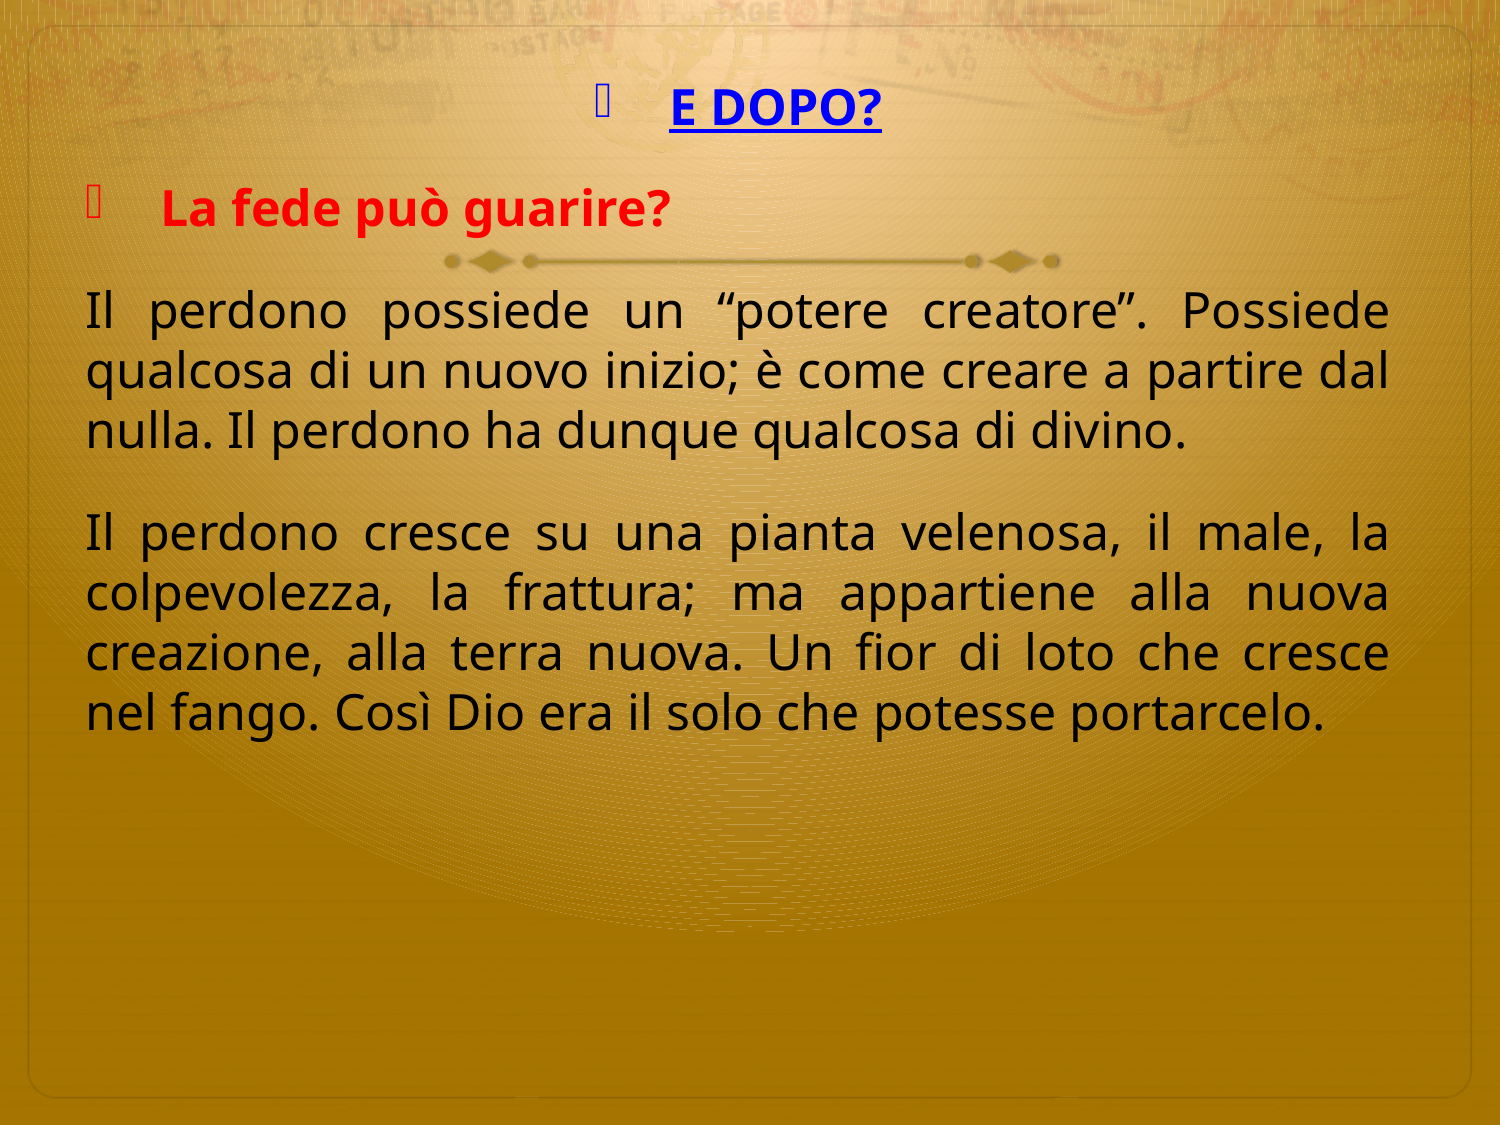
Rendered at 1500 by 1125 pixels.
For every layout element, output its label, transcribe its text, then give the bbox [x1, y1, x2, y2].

picture [0, 0, 1500, 1125]
list E Dopo? La fede può guarire? Il perdono possiede un “potere creatore”. Possiede qualcosa di un nuovo inizio; è come creare a partire dal nulla. Il perdono ha dunque qualcosa di divino. Il perdono cresce su una pianta velenosa, il male, la colpevolezza, la frattura; ma appartiene alla nuova creazione, alla terra nuova. Un fior di loto che cresce nel fango. Così Dio era il solo che potesse portarcelo. [70, 67, 1407, 1073]
